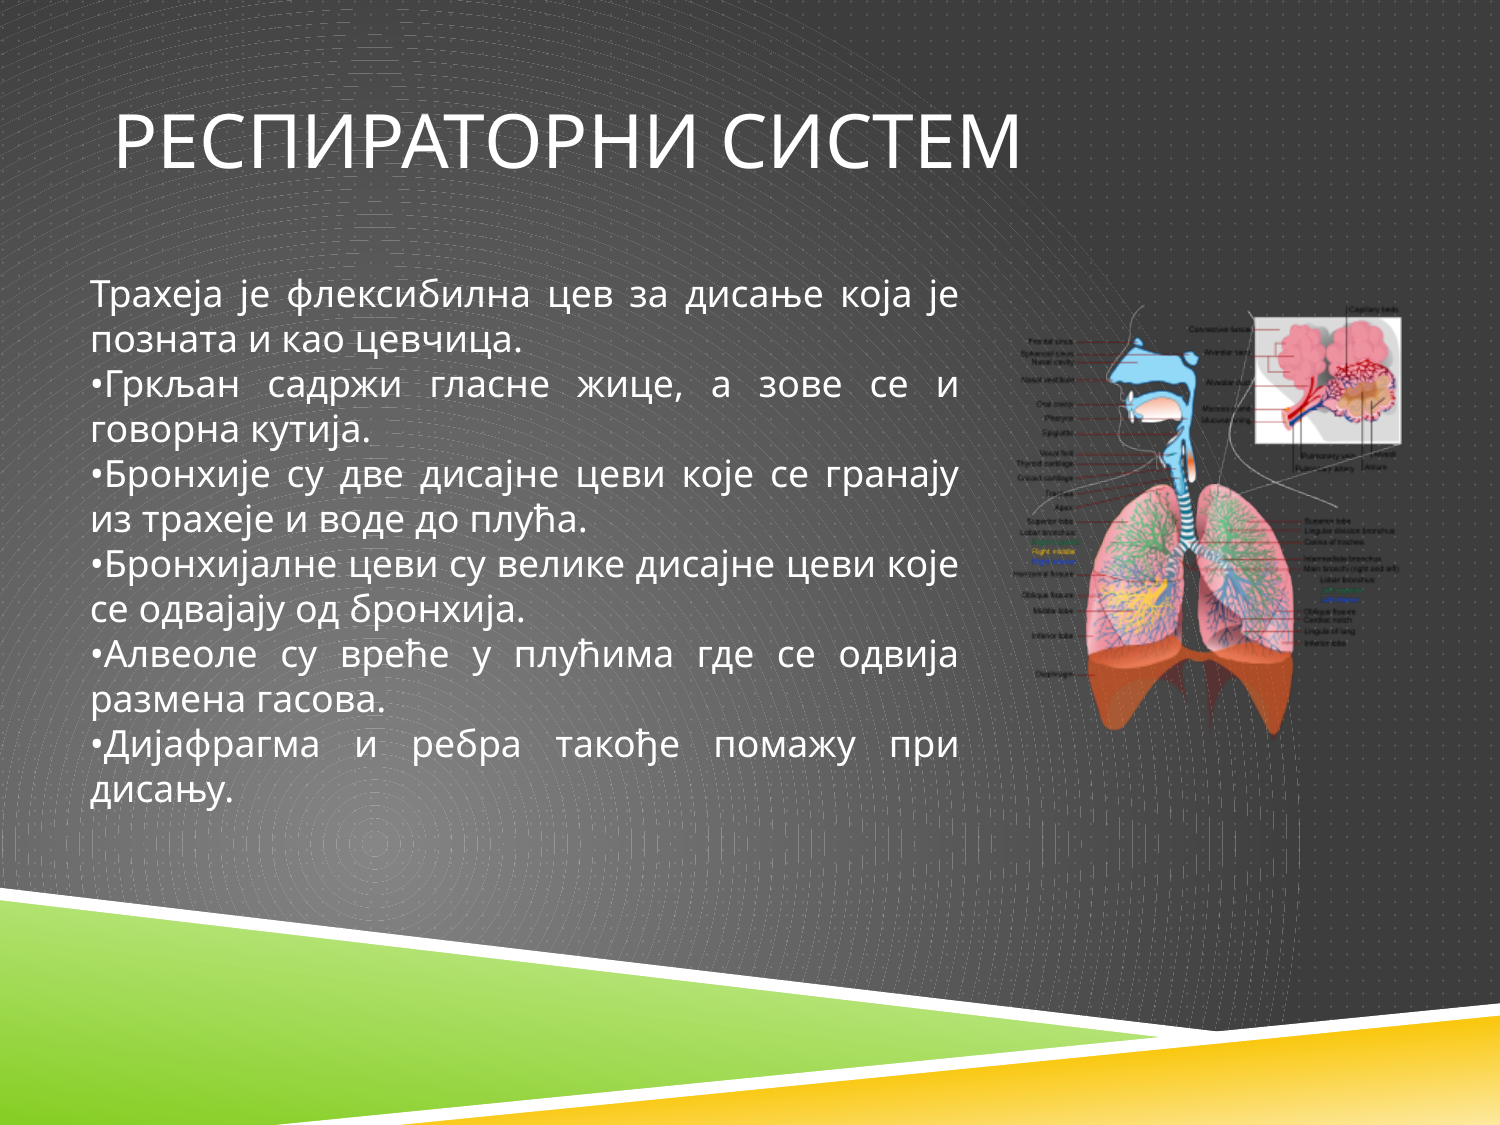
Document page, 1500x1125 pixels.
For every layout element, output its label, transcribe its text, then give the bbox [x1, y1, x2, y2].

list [1012, 297, 1404, 742]
title Респираторни систем [112, 45, 1388, 233]
text_box Трахеја је флексибилна цев за дисање која је позната и као цевчица. •Гркљан садржи гласне жице, а зове се и говорна кутија. •Бронхије су две дисајне цеви које се гранају из трахеје и воде до плућа. •Бронхијалне цеви су велике дисајне цеви које се одвајају од бронхија. •Алвеоле су вреће у плућима где се одвија размена гасова. •Дијафрагма и ребра такође помажу при дисању. [74, 262, 975, 818]
